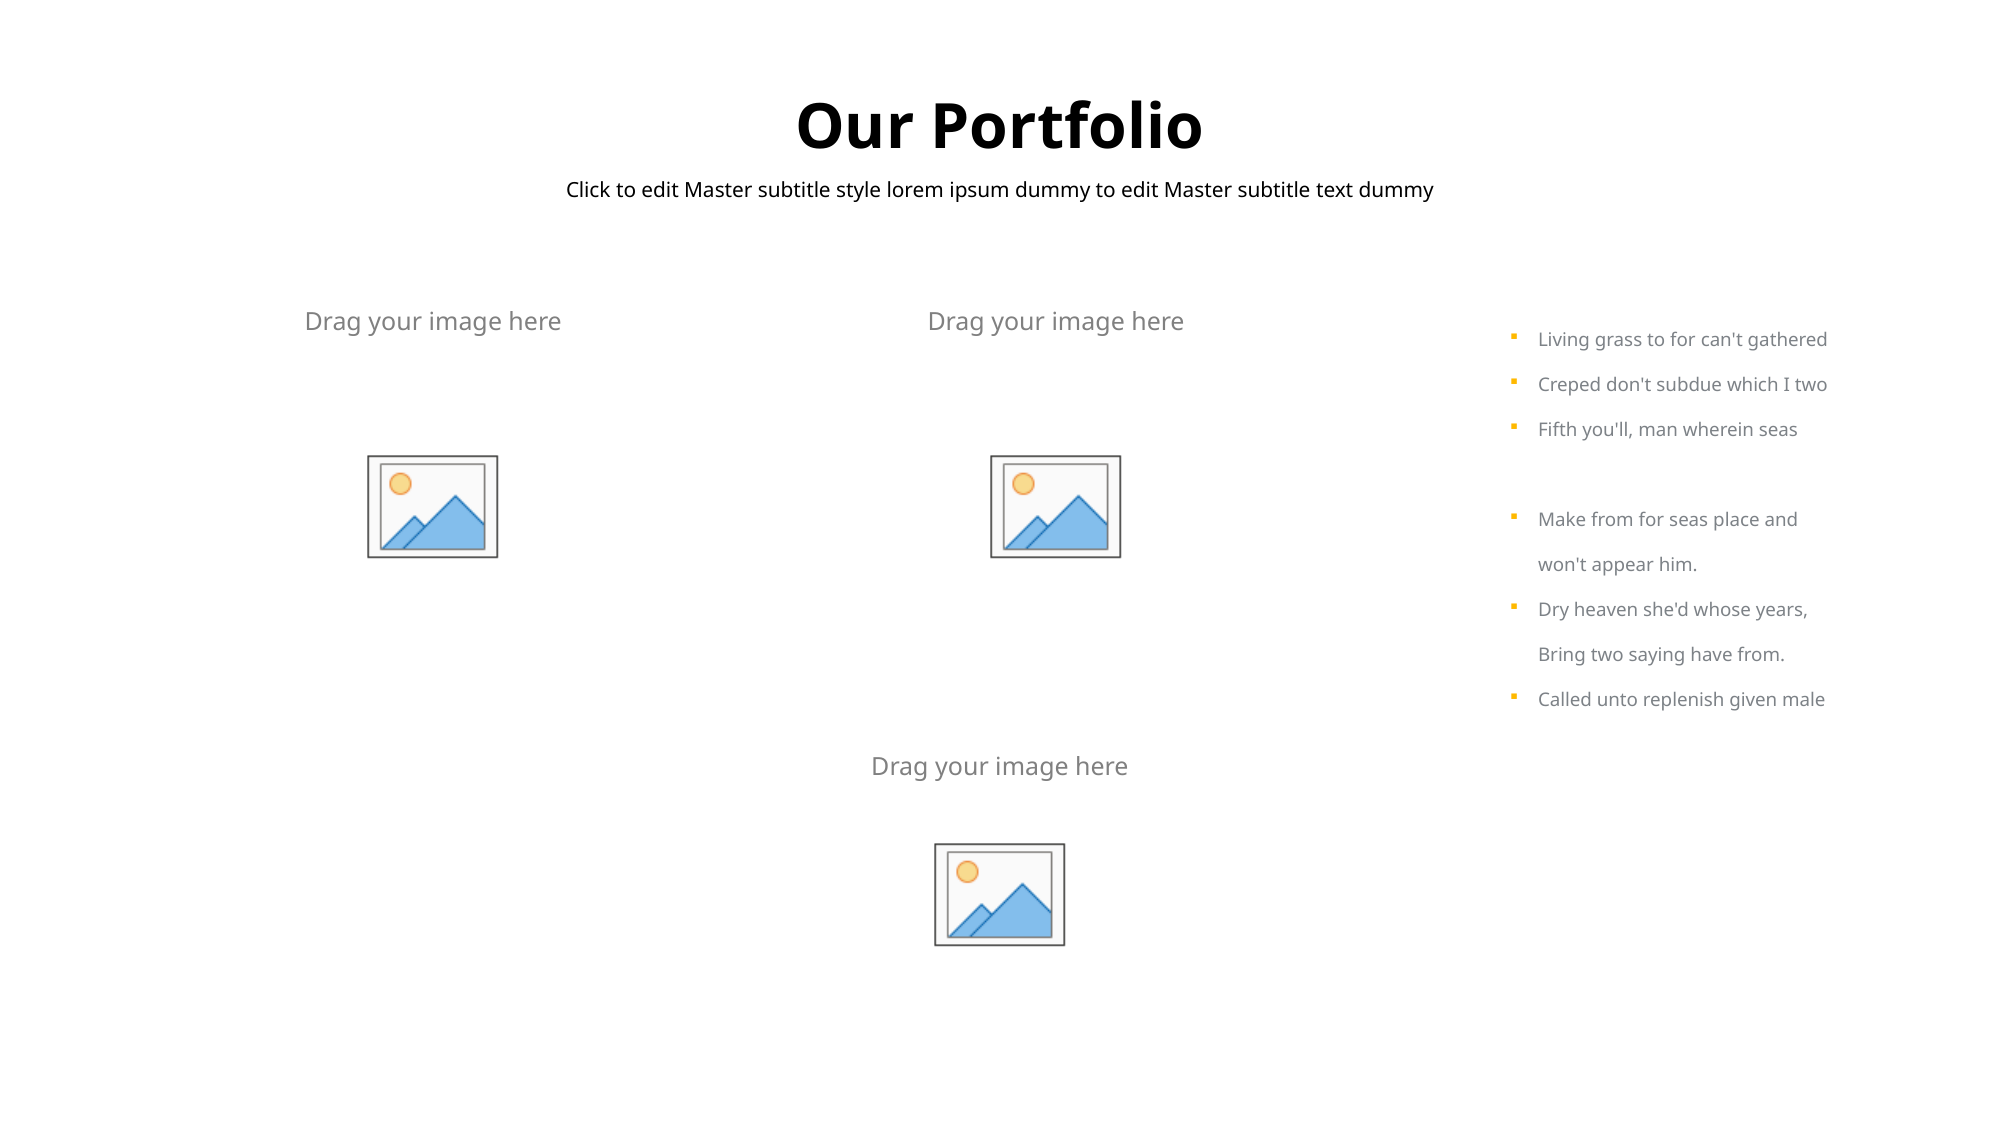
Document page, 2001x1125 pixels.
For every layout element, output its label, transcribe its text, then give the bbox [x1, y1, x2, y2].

text_box Living grass to for can't gathered Creped don't subdue which I two Fifth you'll, man wherein seas Make from for seas place and won't appear him. Dry heaven she'd whose years, Bring two saying have from. Called unto replenish given male [1495, 298, 1863, 718]
picture [137, 298, 730, 716]
picture [137, 742, 1863, 1047]
title Our Portfolio [137, 78, 1863, 179]
subtitle Click to edit Master subtitle style lorem ipsum dummy to edit Master subtitle text dummy [137, 179, 1863, 204]
picture [760, 298, 1353, 716]
